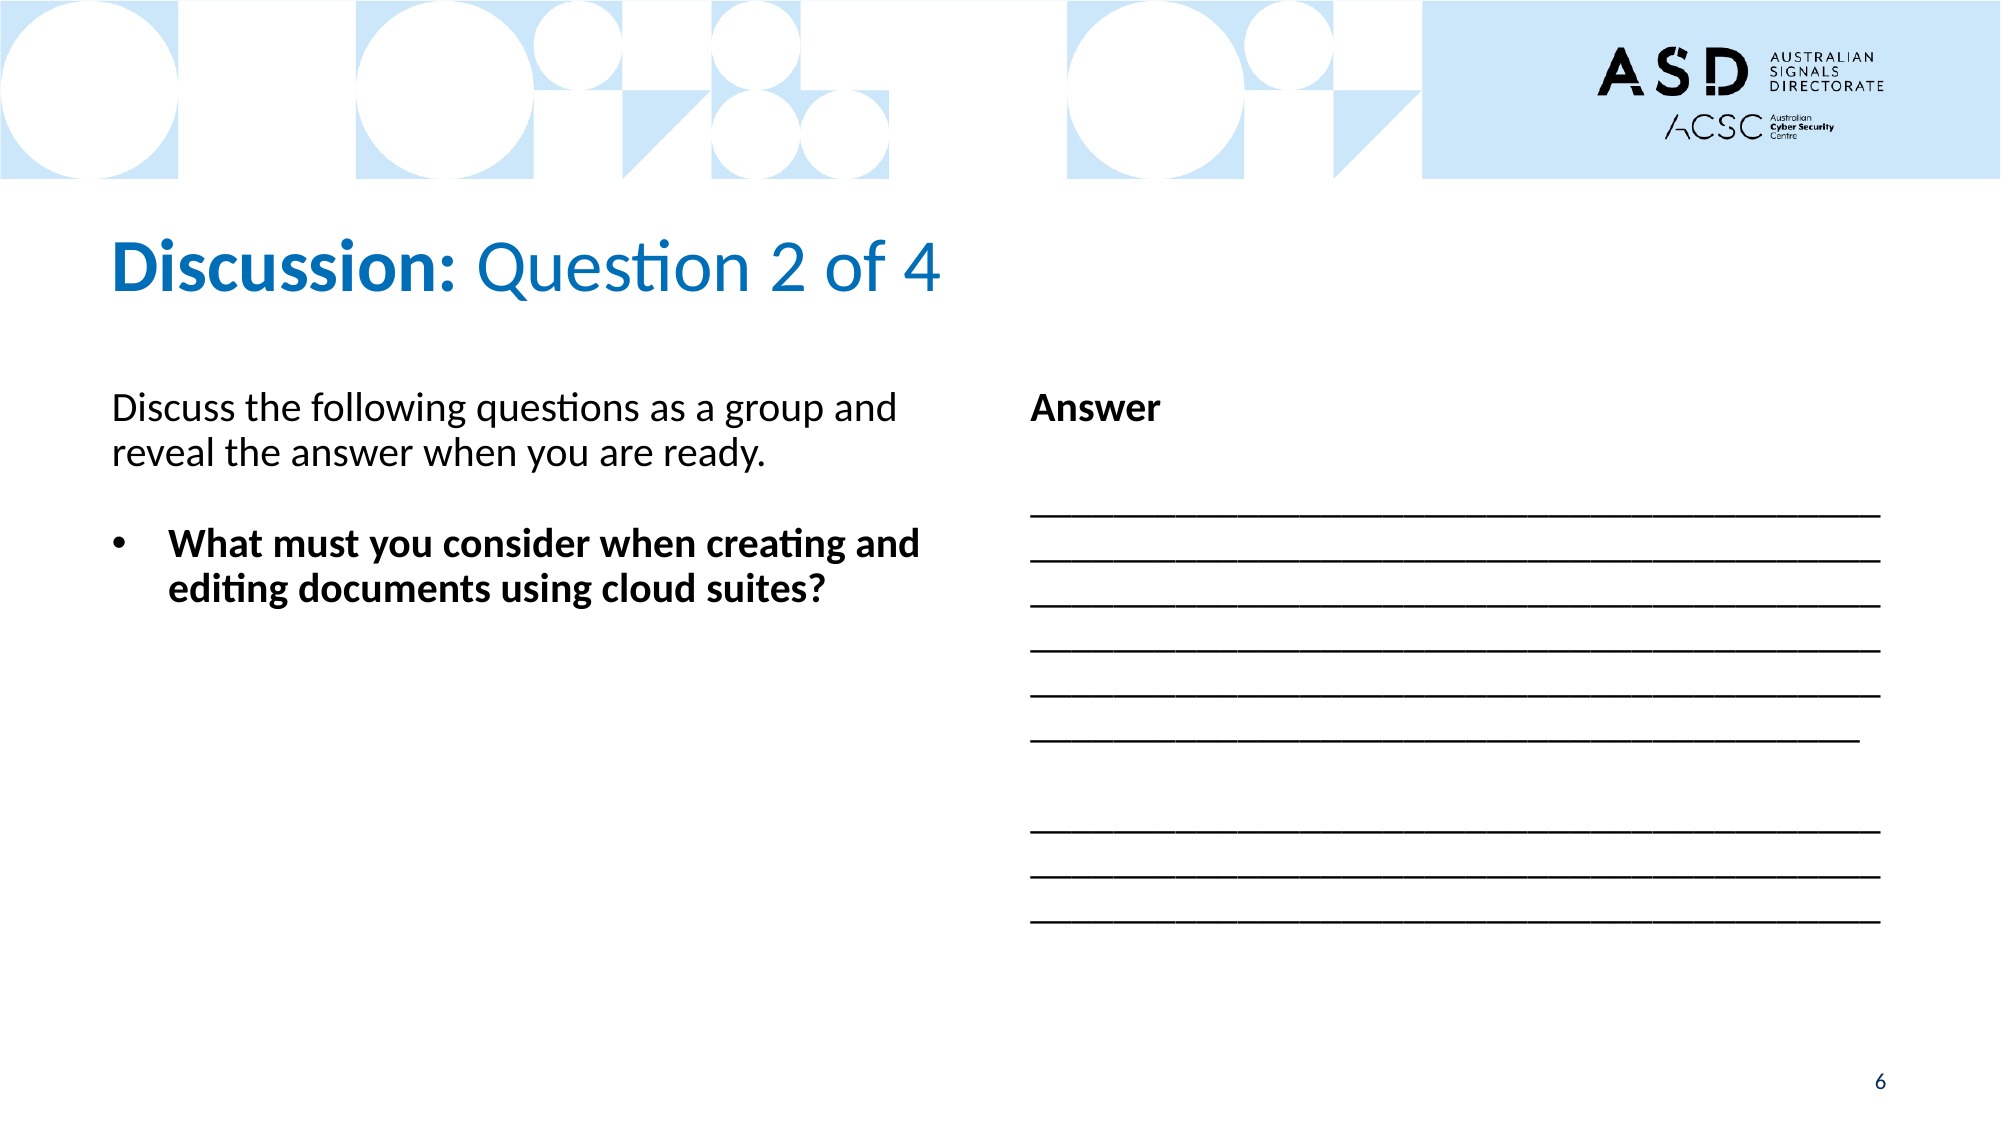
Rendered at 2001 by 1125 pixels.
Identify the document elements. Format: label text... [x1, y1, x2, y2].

list Answer _____________________________________________________________________________________________________________________________________________________________________________________________________________________________________________________ ___________________________________________________________________________________________________________________________ [1015, 378, 1902, 1007]
list Discuss the following questions as a group and reveal the answer when you are ready. What must you consider when creating and editing documents using cloud suites? [96, 378, 983, 1007]
slide_number 6 [1799, 1050, 1902, 1111]
title Discussion: Question 2 of 4 [96, 207, 1902, 328]
picture [0, 0, 2001, 179]
